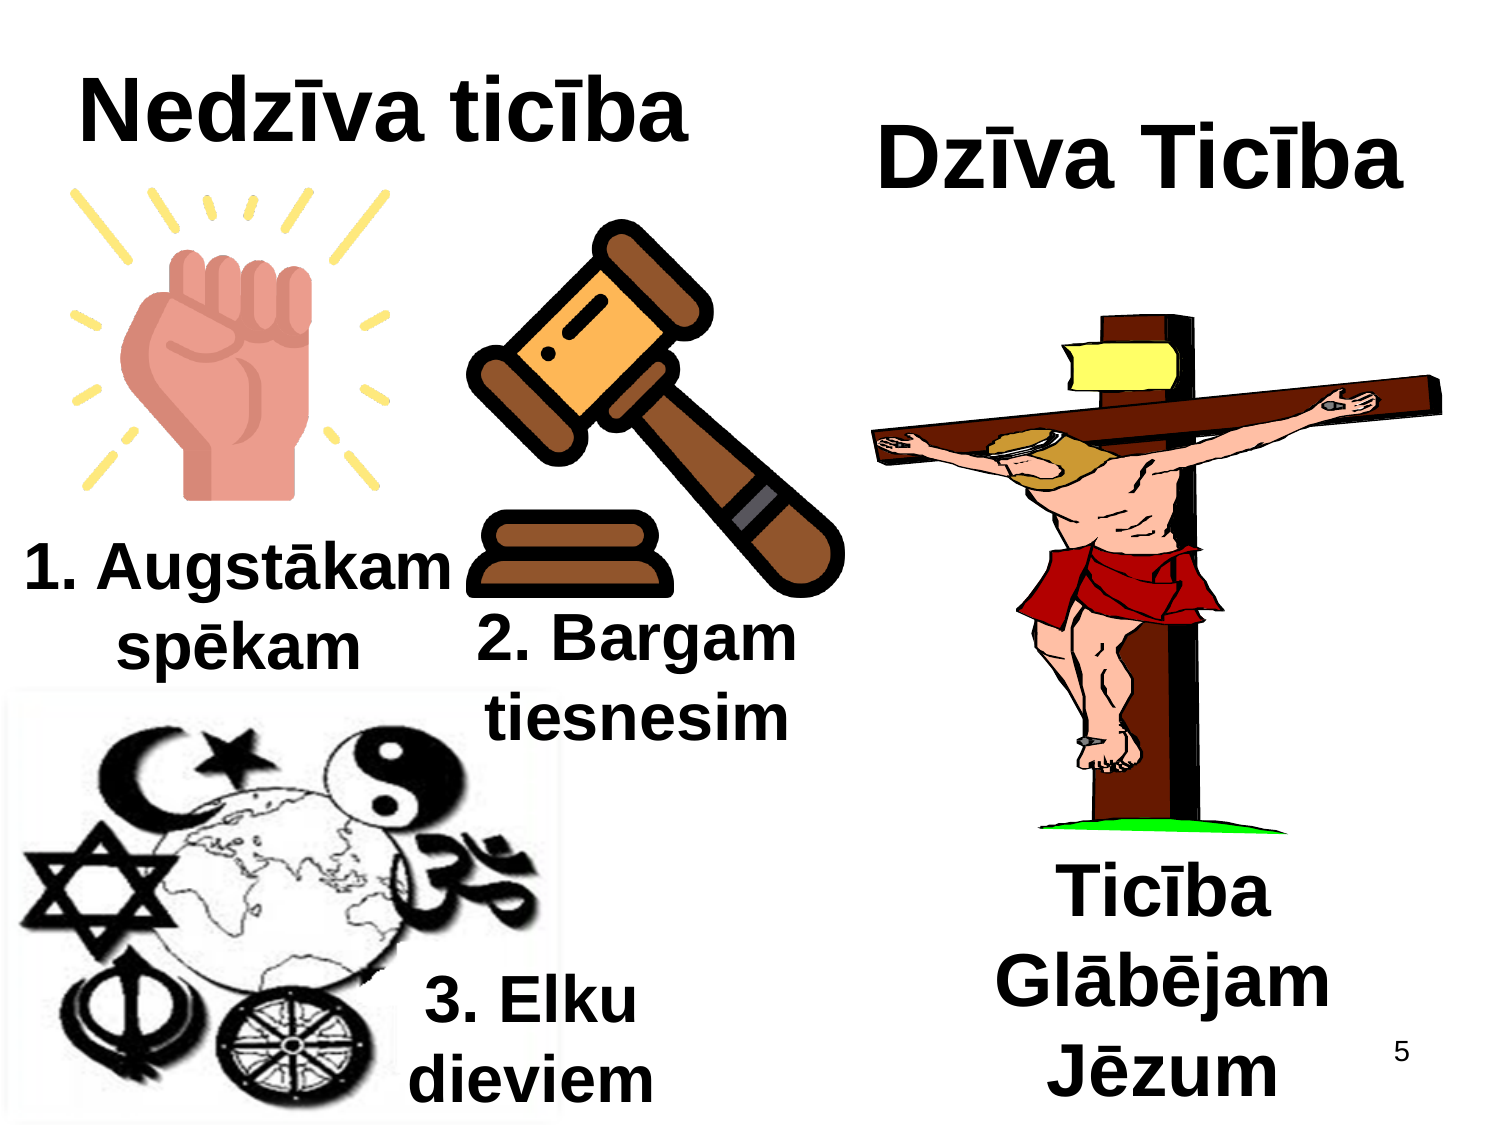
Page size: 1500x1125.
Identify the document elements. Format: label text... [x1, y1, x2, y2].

picture [0, 685, 566, 1125]
text_box 1. Augstākam spēkam [0, 515, 461, 684]
text_box Dzīva Ticība [779, 90, 1500, 278]
text_box 3. Elku dieviem [569, 948, 774, 1123]
picture [867, 314, 1443, 835]
picture [466, 219, 845, 599]
text_box Nedzīva ticība [53, 42, 715, 231]
picture [70, 184, 391, 504]
text_box Ticība Glābējam Jēzum [938, 843, 1388, 1119]
text_box 2. Bargam tiesnesim [395, 586, 862, 761]
slide_number 5 [1388, 1024, 1426, 1103]
